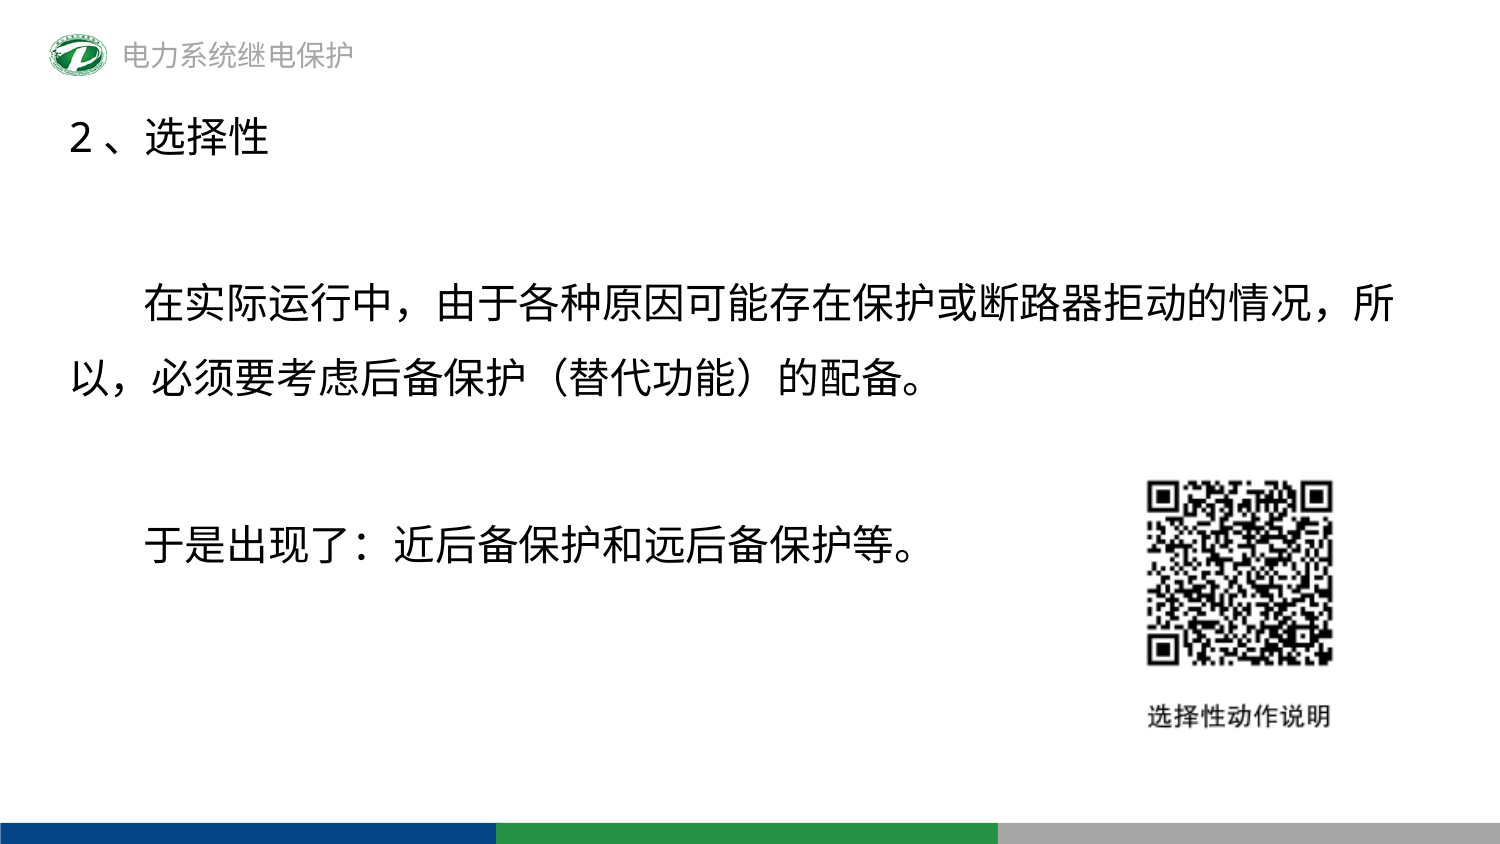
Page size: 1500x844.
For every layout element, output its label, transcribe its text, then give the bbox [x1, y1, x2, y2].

list 2、选择性 在实际运行中，由于各种原因可能存在保护或断路器拒动的情况，所以，必须要考虑后备保护（替代功能）的配备。 于是出现了：近后备保护和远后备保护等。 [53, 102, 1447, 788]
text_box [0, 821, 494, 844]
text_box [996, 821, 1500, 844]
text_box 电力系统继电保护 [122, 29, 370, 80]
picture [1092, 463, 1382, 737]
text_box [494, 821, 996, 844]
picture [41, 19, 118, 91]
